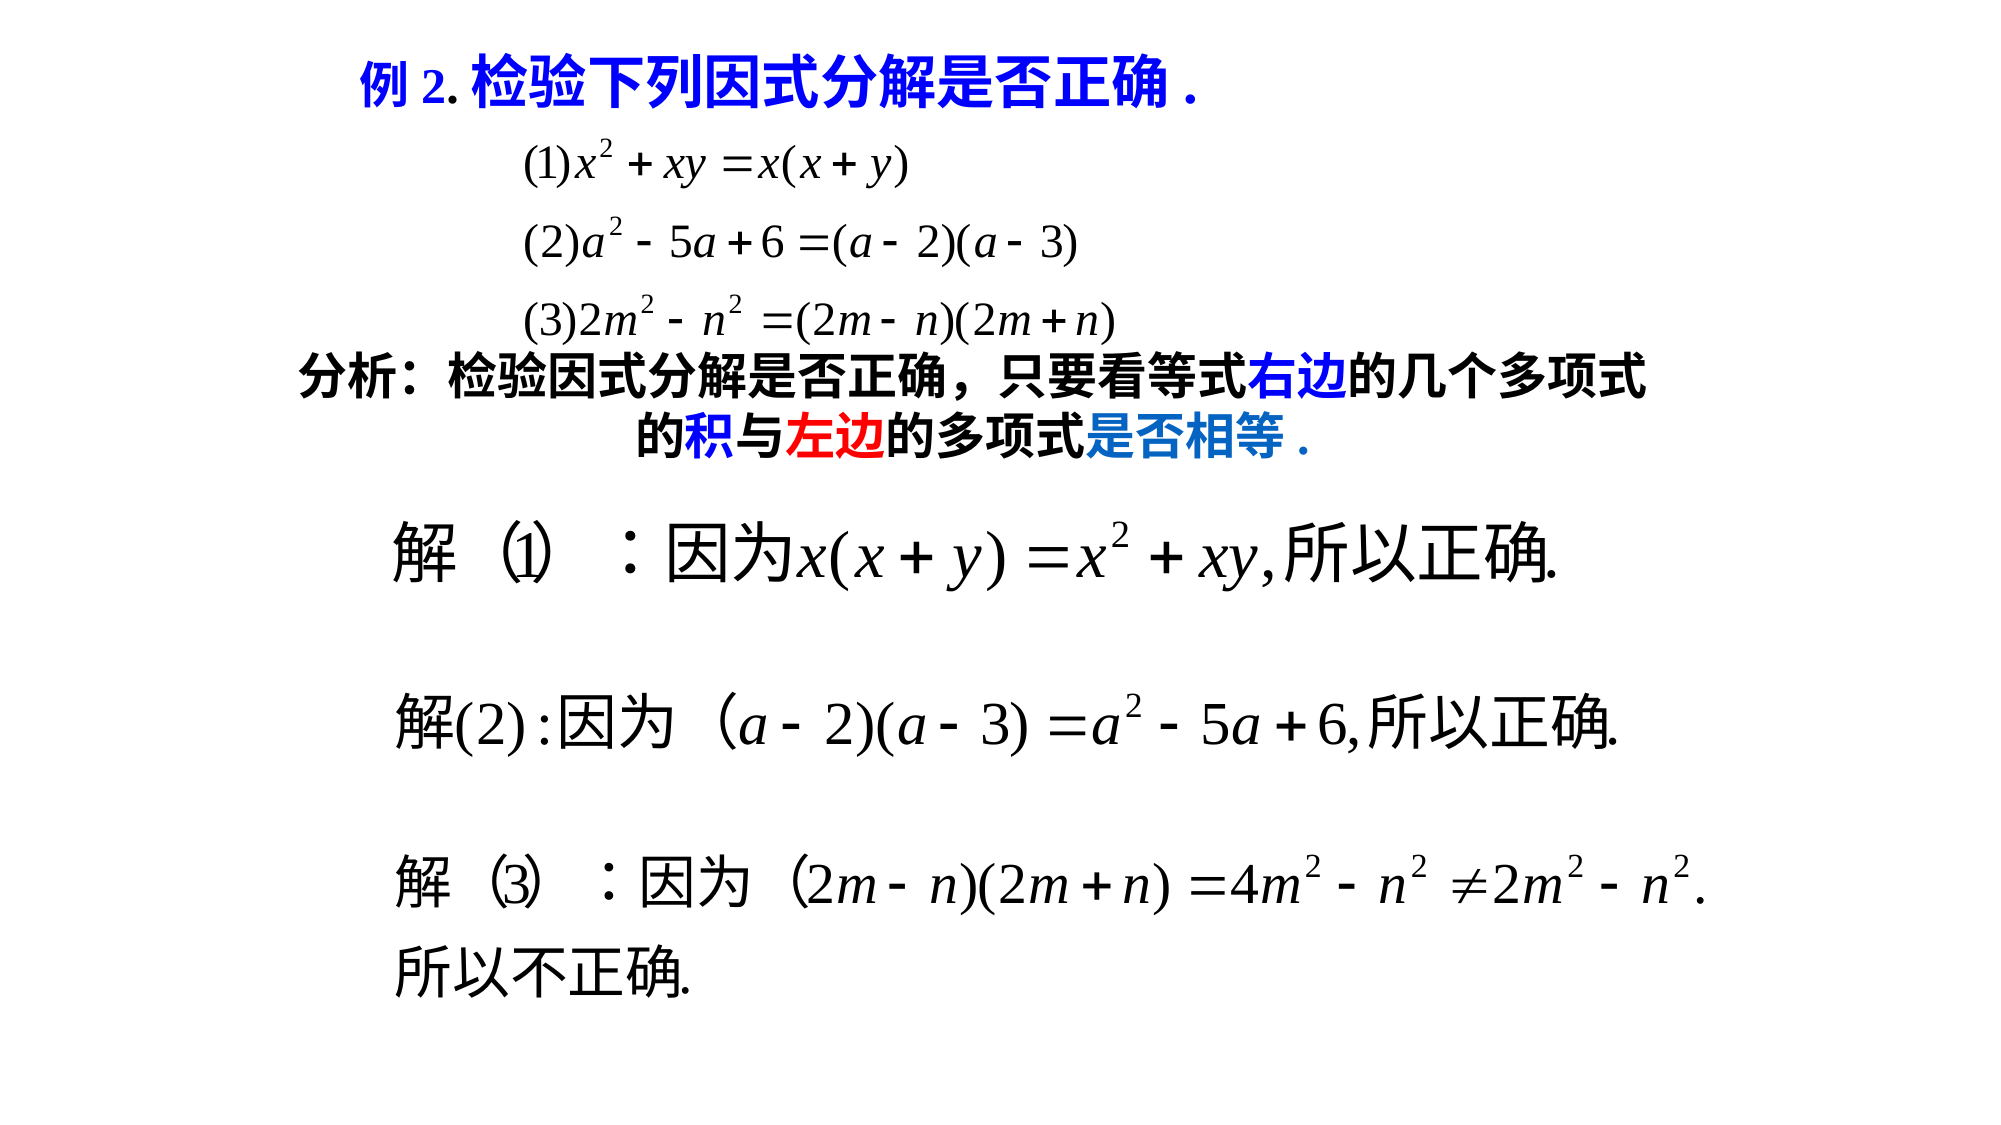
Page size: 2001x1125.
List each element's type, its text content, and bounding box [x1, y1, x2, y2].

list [386, 678, 1626, 771]
text_box 分析：检验因式分解是否正确，只要看等式右边的几个多项式 的积与左边的多项式是否相等. [282, 337, 1663, 473]
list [387, 839, 1713, 1013]
text_box 例2.检验下列因式分解是否正确. [344, 37, 1213, 123]
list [516, 124, 1125, 358]
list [383, 505, 1567, 606]
